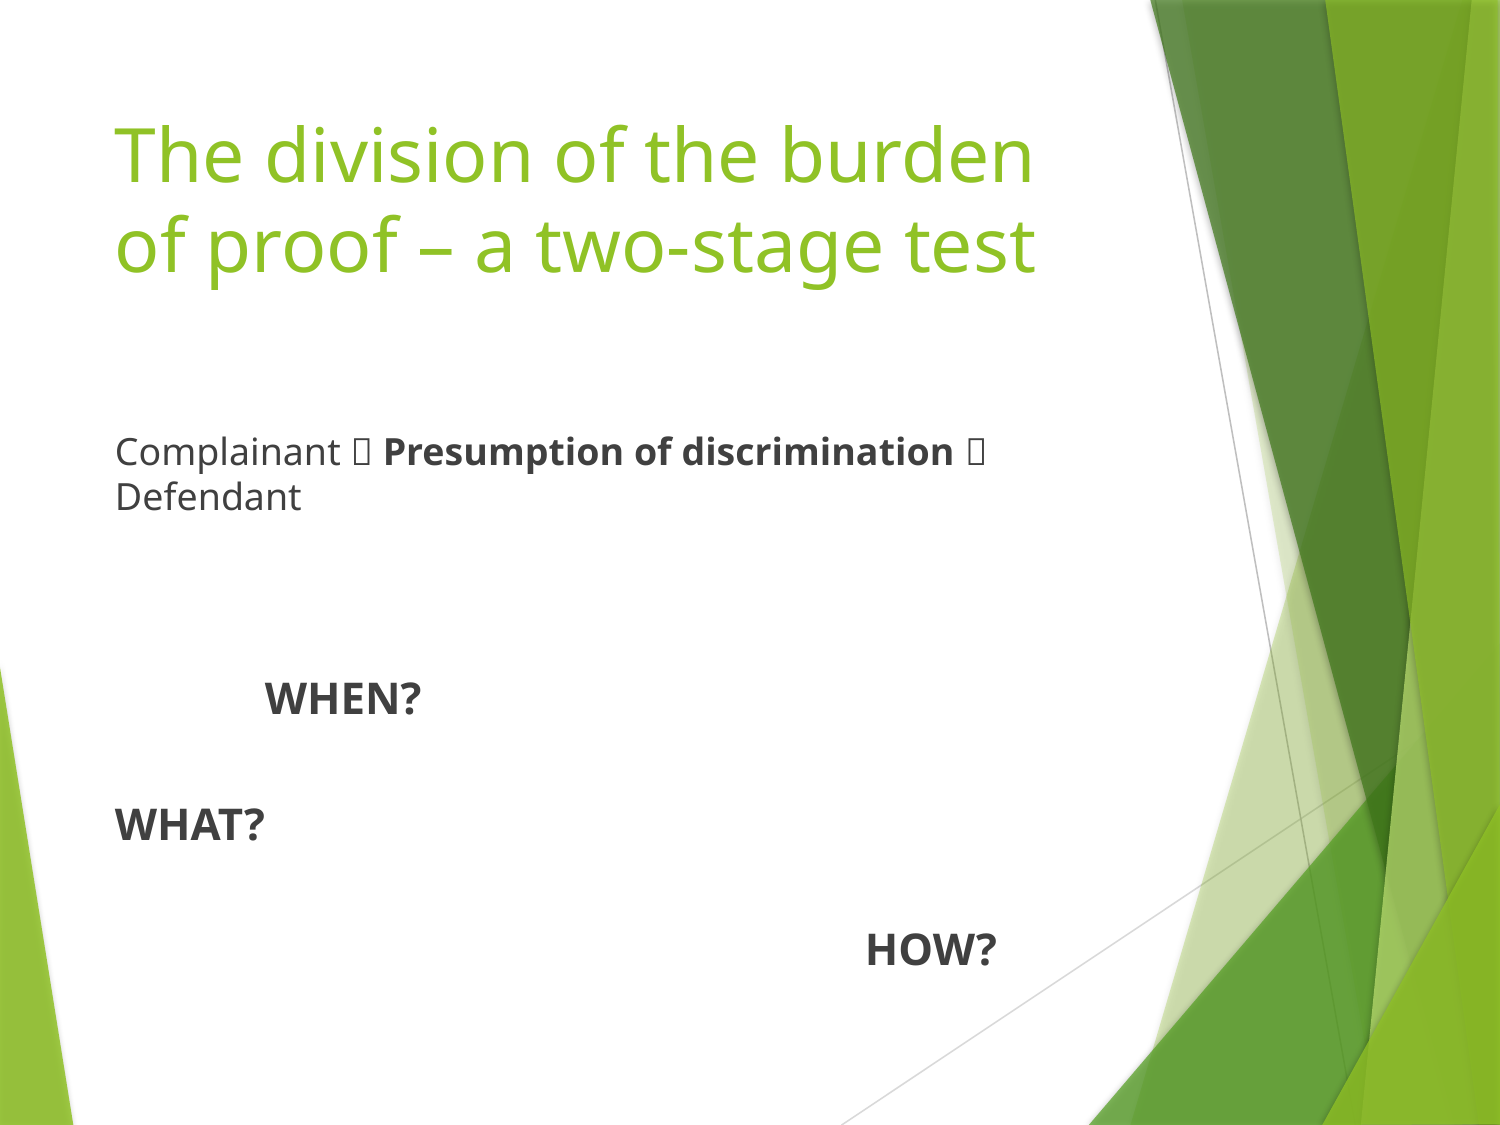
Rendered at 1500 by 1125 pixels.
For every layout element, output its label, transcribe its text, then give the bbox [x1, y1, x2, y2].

list Complainant  Presumption of discrimination  Defendant WHEN? WHAT? HOW? [99, 354, 1142, 992]
title The division of the burden of proof – a two-stage test [99, 99, 1142, 317]
